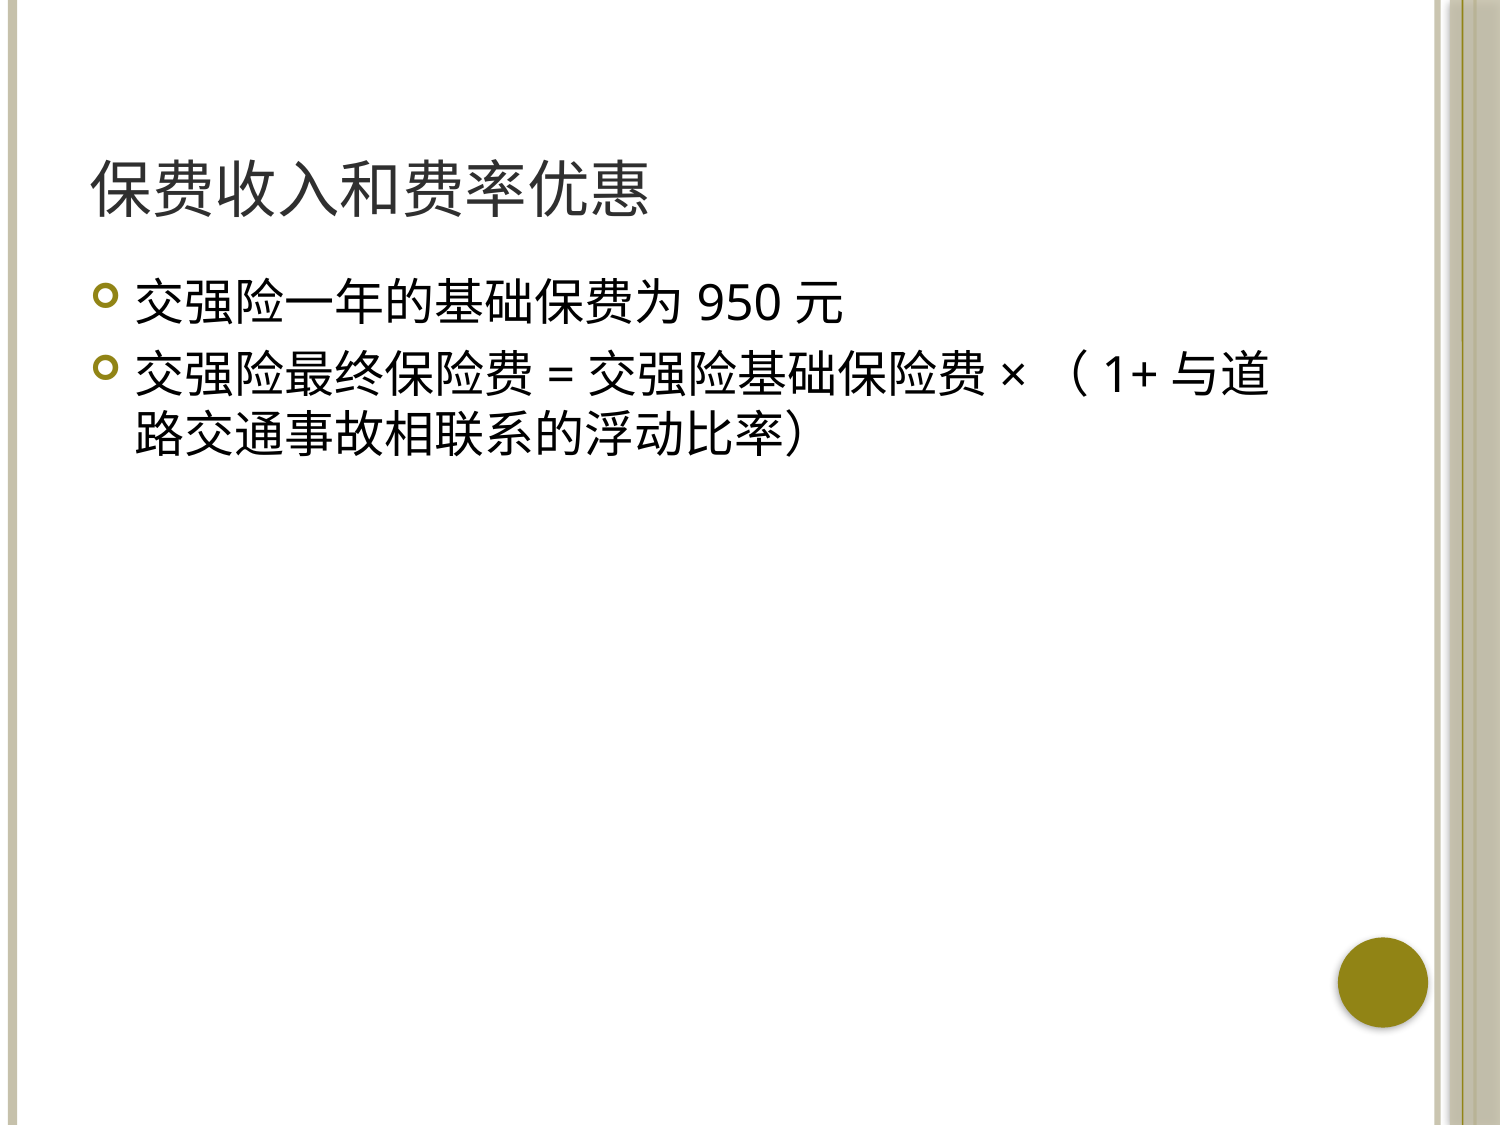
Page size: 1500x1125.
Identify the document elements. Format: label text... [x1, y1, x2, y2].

list 交强险一年的基础保费为950元 交强险最终保险费=交强险基础保险费×（1+与道路交通事故相联系的浮动比率） [74, 262, 1301, 1063]
title 保费收入和费率优惠 [75, 45, 1300, 233]
